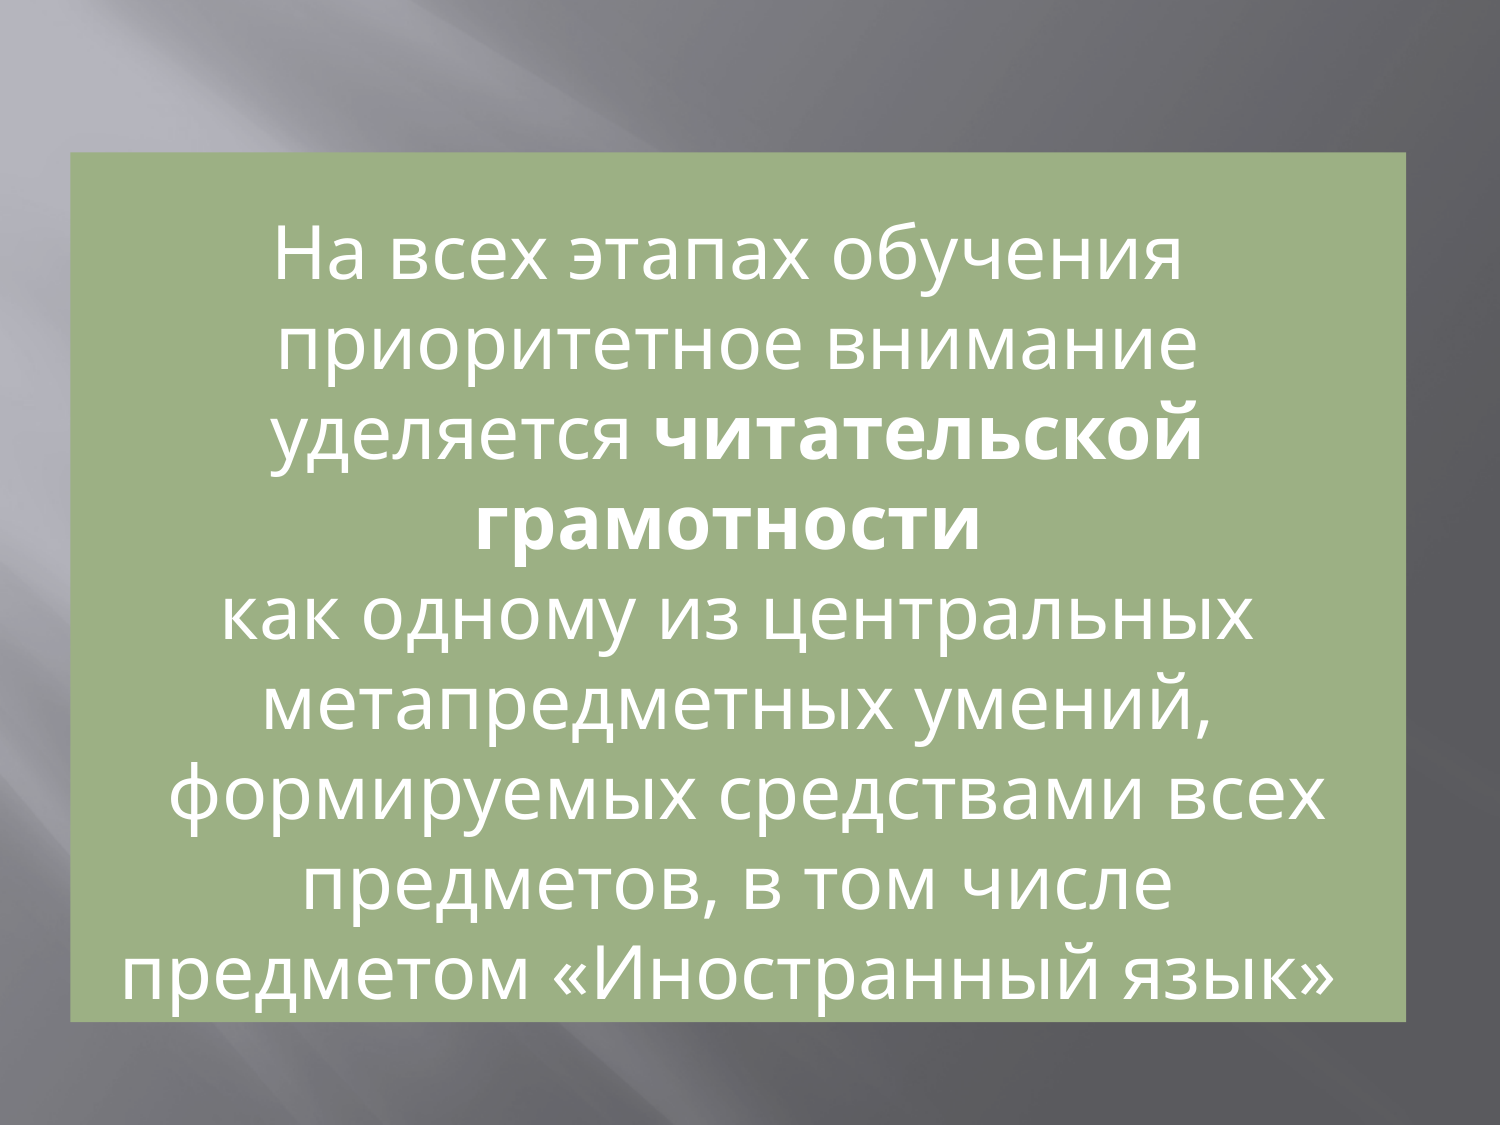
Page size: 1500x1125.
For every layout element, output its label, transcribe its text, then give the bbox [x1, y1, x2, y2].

text_box На всех этапах обучения приоритетное внимание уделяется читательской грамотности как одному из центральных метапредметных умений, формируемых средствами всех предметов, в том числе предметом «Иностранный язык» [70, 152, 1407, 1023]
